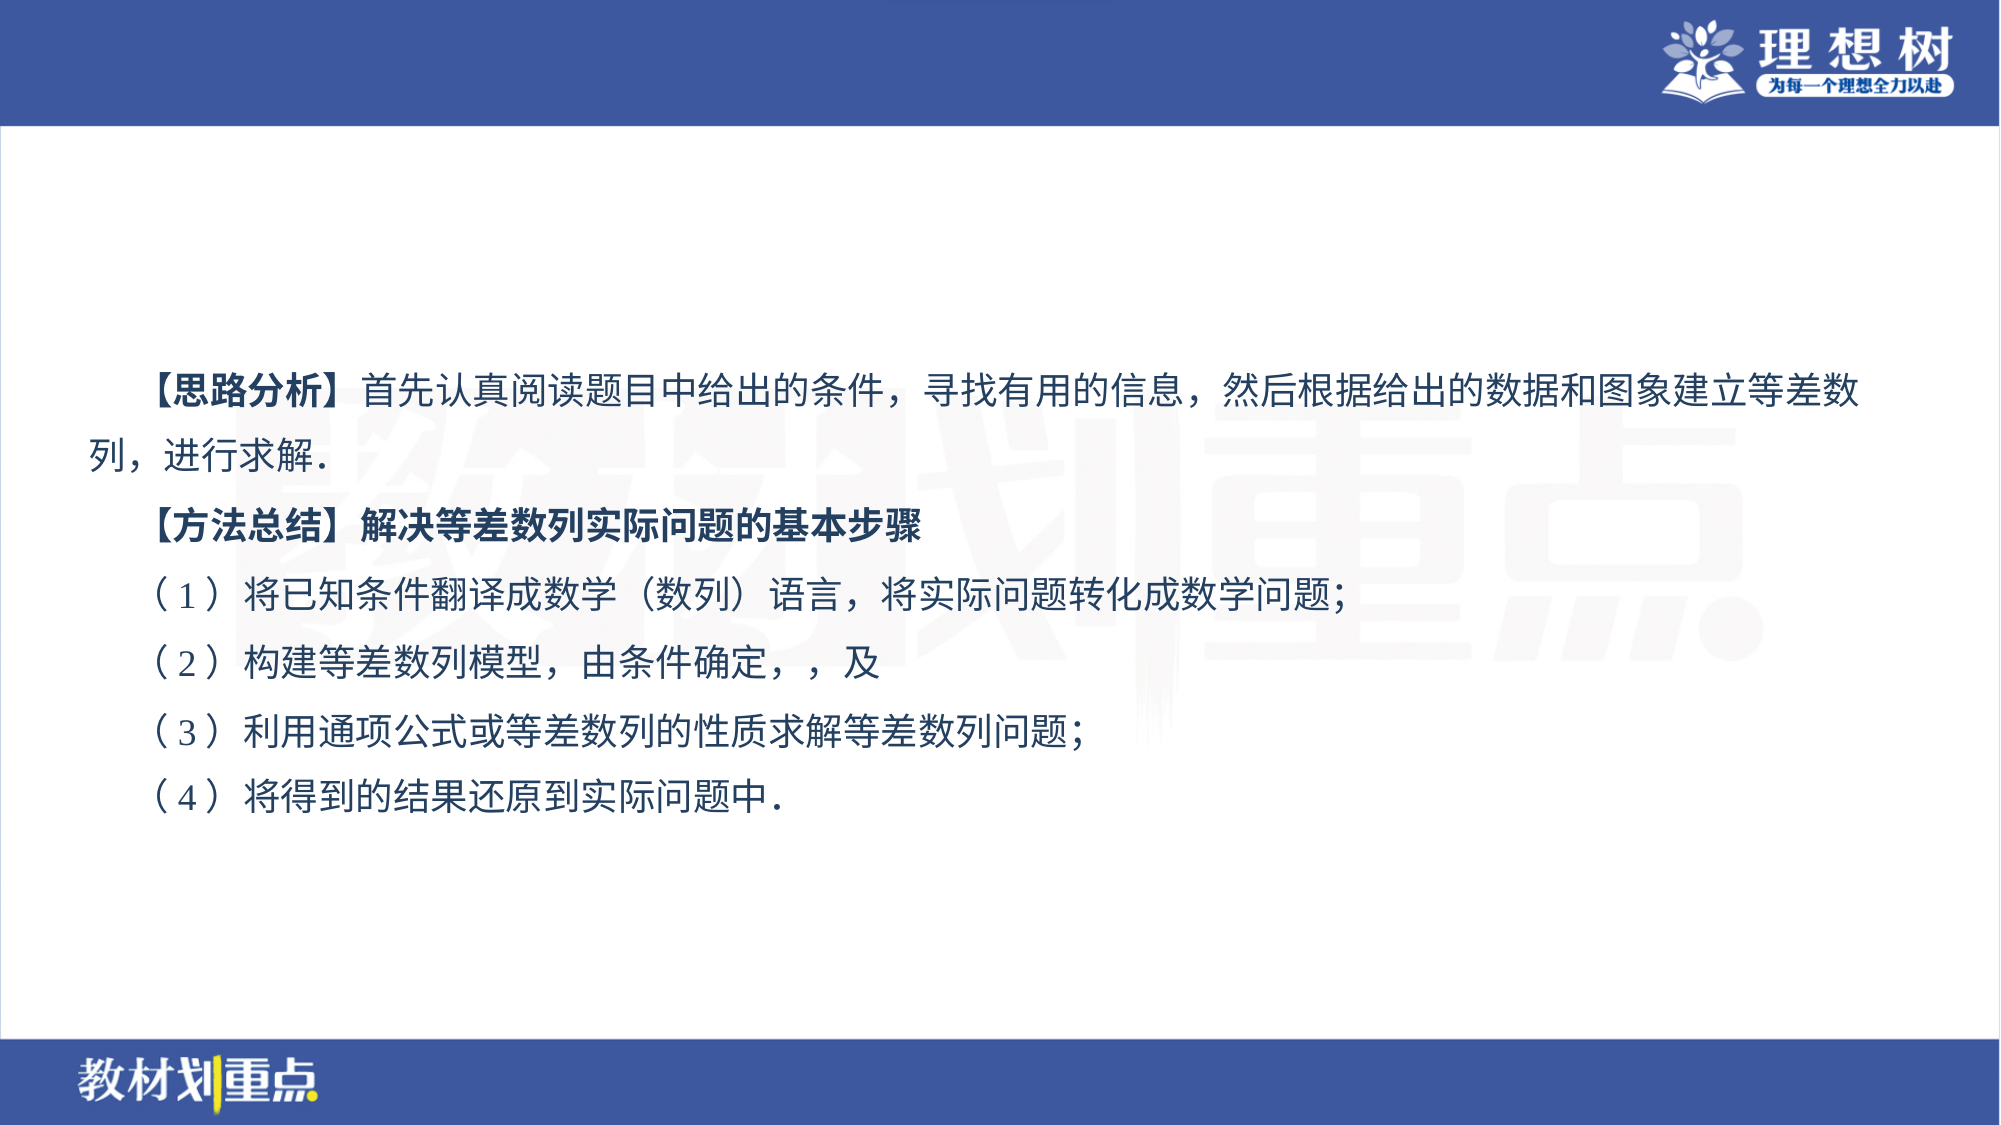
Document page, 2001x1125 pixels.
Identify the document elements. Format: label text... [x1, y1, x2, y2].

picture [0, 0, 2000, 1125]
text_box 【思路分析】首先认真阅读题目中给出的条件，寻找有用的信息，然后根据给出的数据和图象建立等差数 列，进行求解． [88, 343, 1911, 471]
